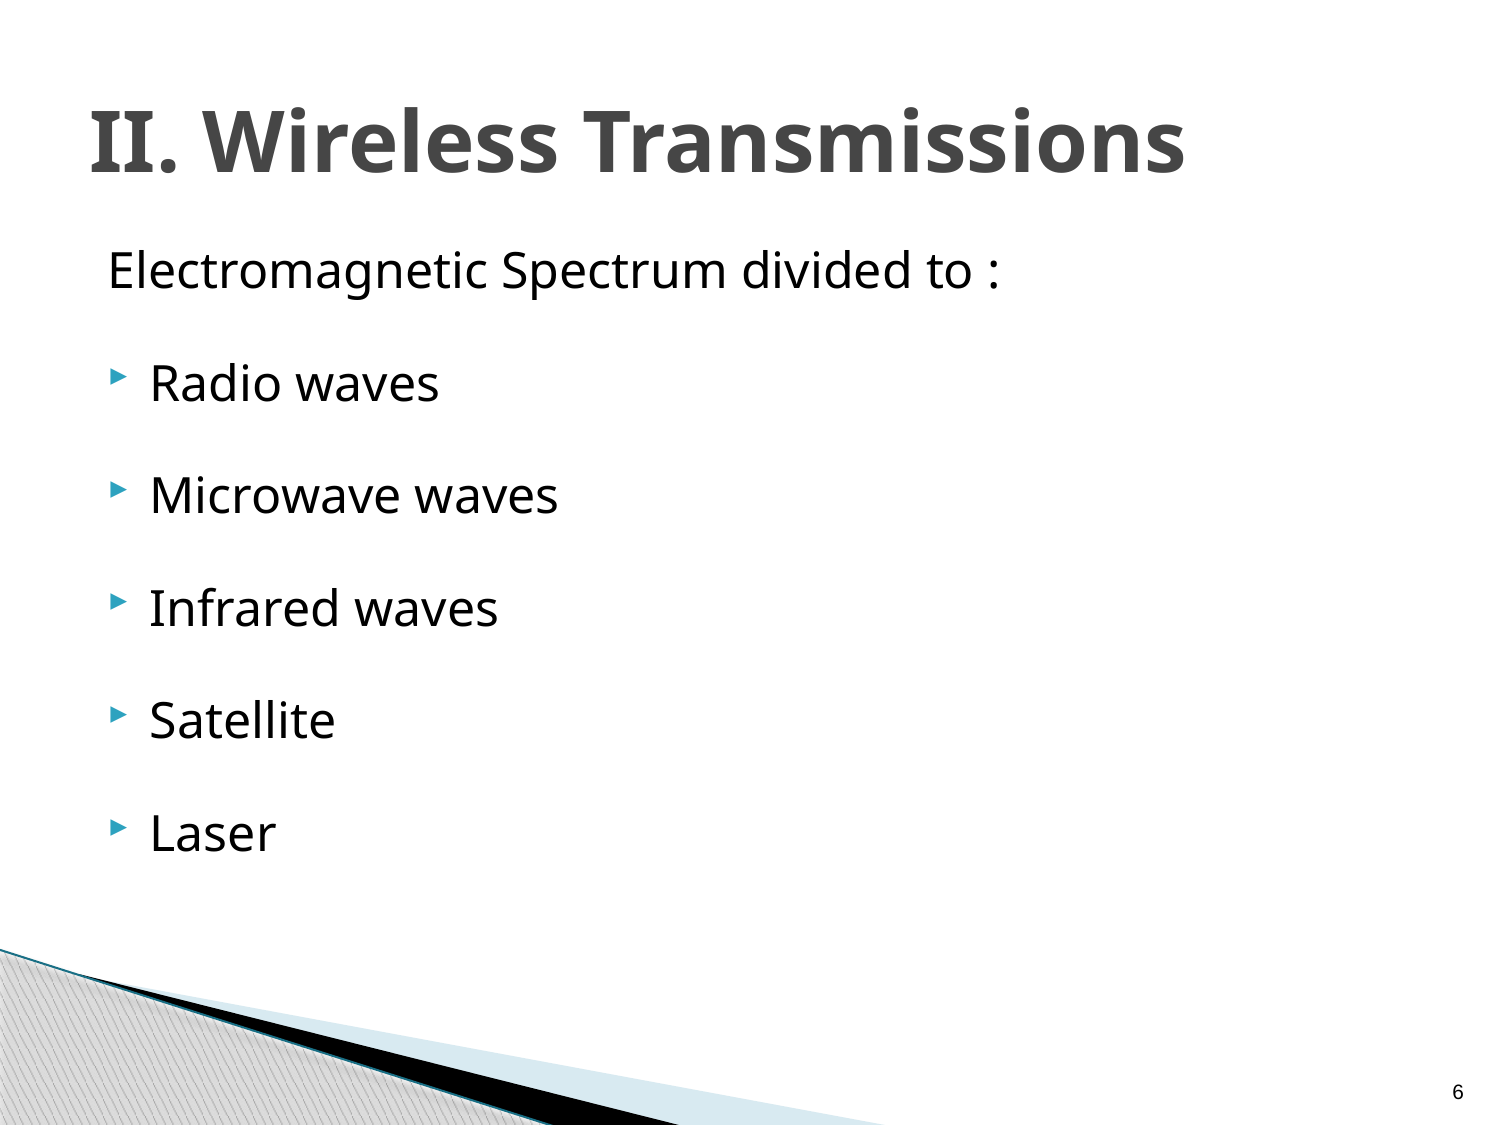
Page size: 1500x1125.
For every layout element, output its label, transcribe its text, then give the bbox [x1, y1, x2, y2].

slide_number 6 [1418, 1051, 1479, 1112]
title II. Wireless Transmissions [75, 45, 1425, 233]
list Electromagnetic Spectrum divided to : Radio waves Microwave waves Infrared waves Satellite Laser [75, 243, 1425, 986]
